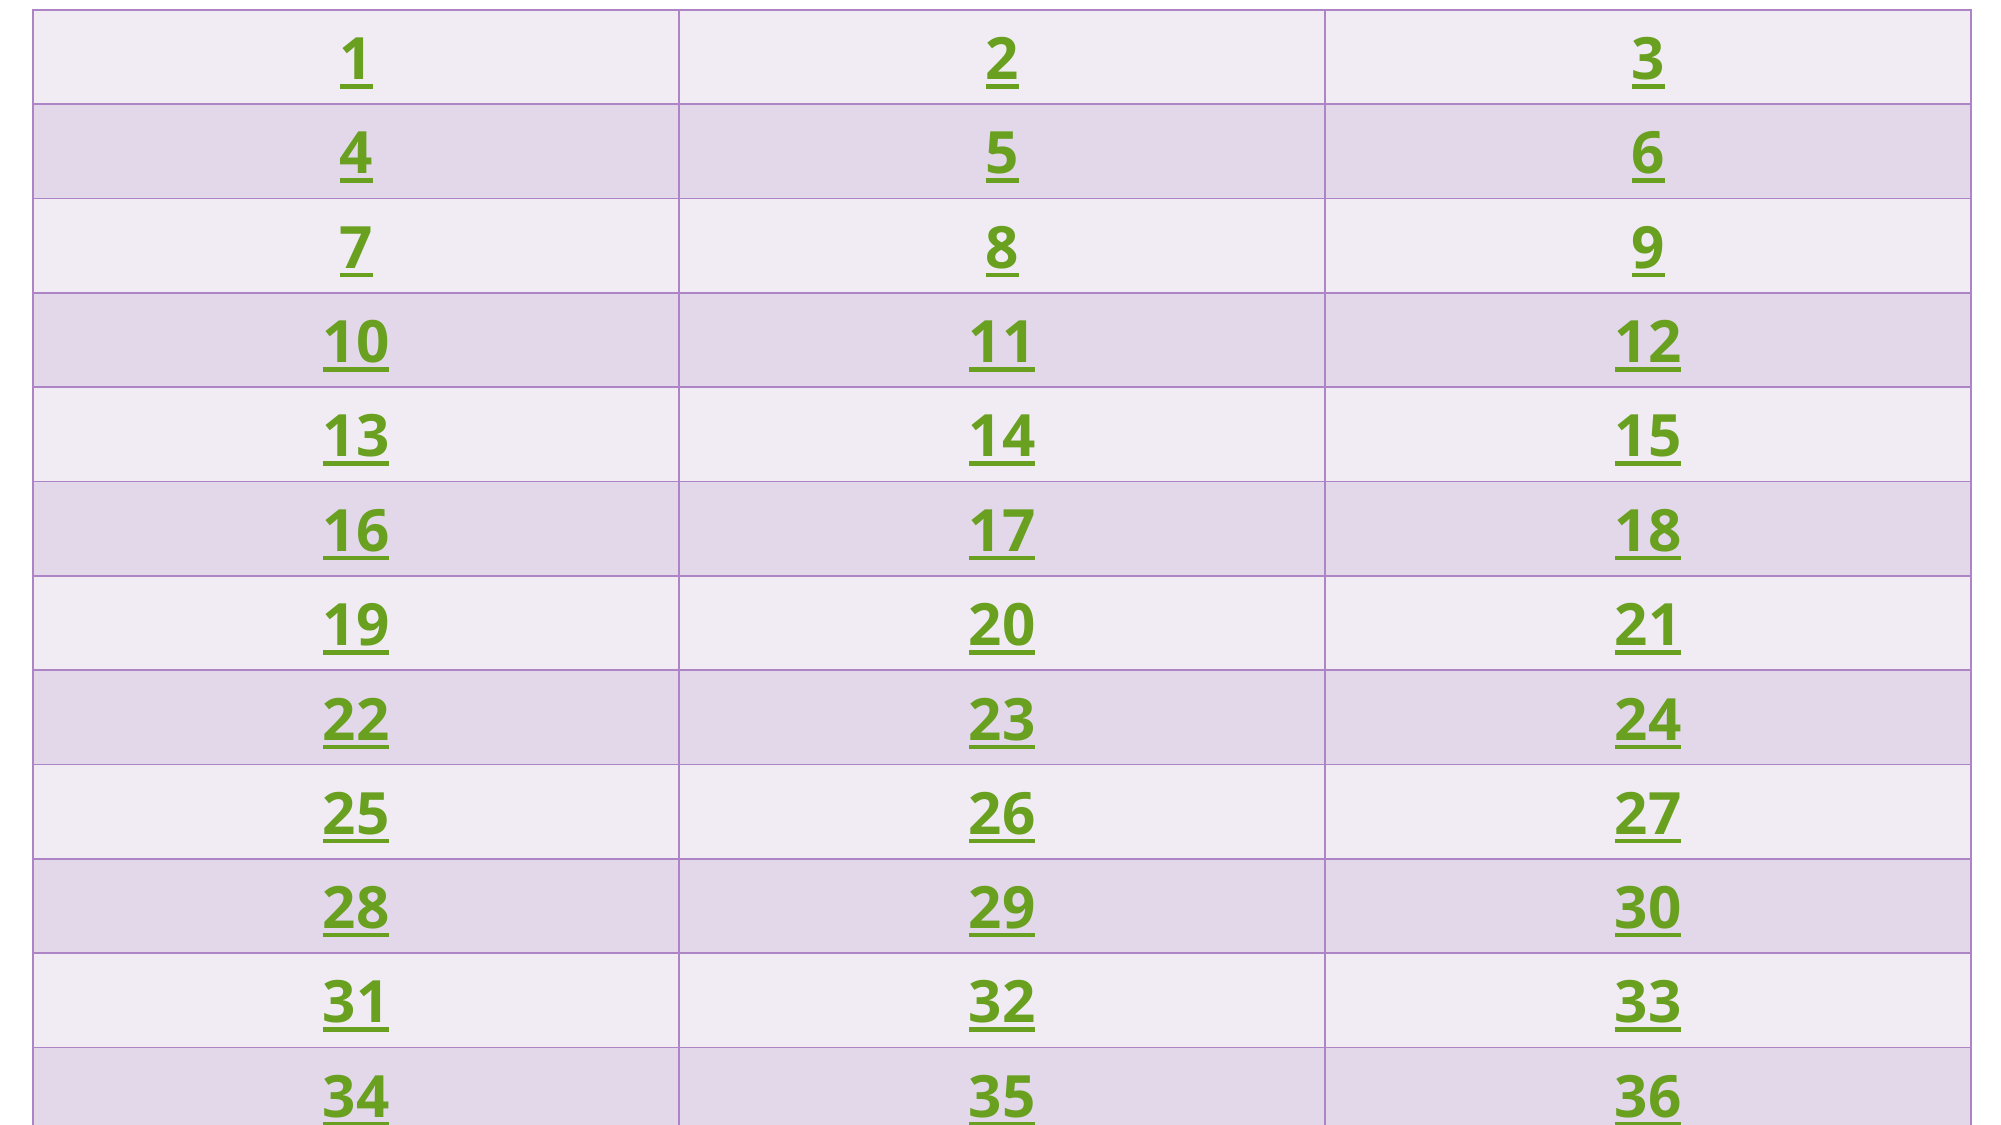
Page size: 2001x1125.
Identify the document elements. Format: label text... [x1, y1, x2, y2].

table_cell 16 [34, 482, 678, 575]
table_cell 9 [1326, 199, 1970, 292]
table_cell 5 [680, 105, 1324, 198]
table_cell 28 [34, 860, 678, 952]
table_cell 18 [1326, 482, 1970, 575]
table_cell 11 [680, 294, 1324, 386]
table_cell 36 [1326, 1048, 1970, 1125]
table_cell 8 [680, 199, 1324, 292]
table_cell 17 [680, 482, 1324, 575]
table_cell 29 [680, 860, 1324, 952]
table_cell 7 [34, 199, 678, 292]
table_cell 14 [680, 388, 1324, 481]
table_header 3 [1326, 11, 1970, 103]
table_cell 19 [34, 577, 678, 669]
table_cell 20 [680, 577, 1324, 669]
table_cell 31 [34, 954, 678, 1047]
table_cell 32 [680, 954, 1324, 1047]
table_cell 30 [1326, 860, 1970, 952]
table_header 1 [34, 11, 678, 103]
table_cell 22 [34, 671, 678, 764]
table_cell 26 [680, 765, 1324, 858]
table_cell 10 [34, 294, 678, 386]
table_cell 35 [680, 1048, 1324, 1125]
table_header 2 [680, 11, 1324, 103]
table_cell 25 [34, 765, 678, 858]
table_cell 12 [1326, 294, 1970, 386]
table_cell 24 [1326, 671, 1970, 764]
table_cell 13 [34, 388, 678, 481]
table_cell 27 [1326, 765, 1970, 858]
table_cell 33 [1326, 954, 1970, 1047]
table_cell 34 [34, 1048, 678, 1125]
table_cell 4 [34, 105, 678, 198]
table_cell 21 [1326, 577, 1970, 669]
table_cell 23 [680, 671, 1324, 764]
table_cell 15 [1326, 388, 1970, 481]
table_cell 6 [1326, 105, 1970, 198]
